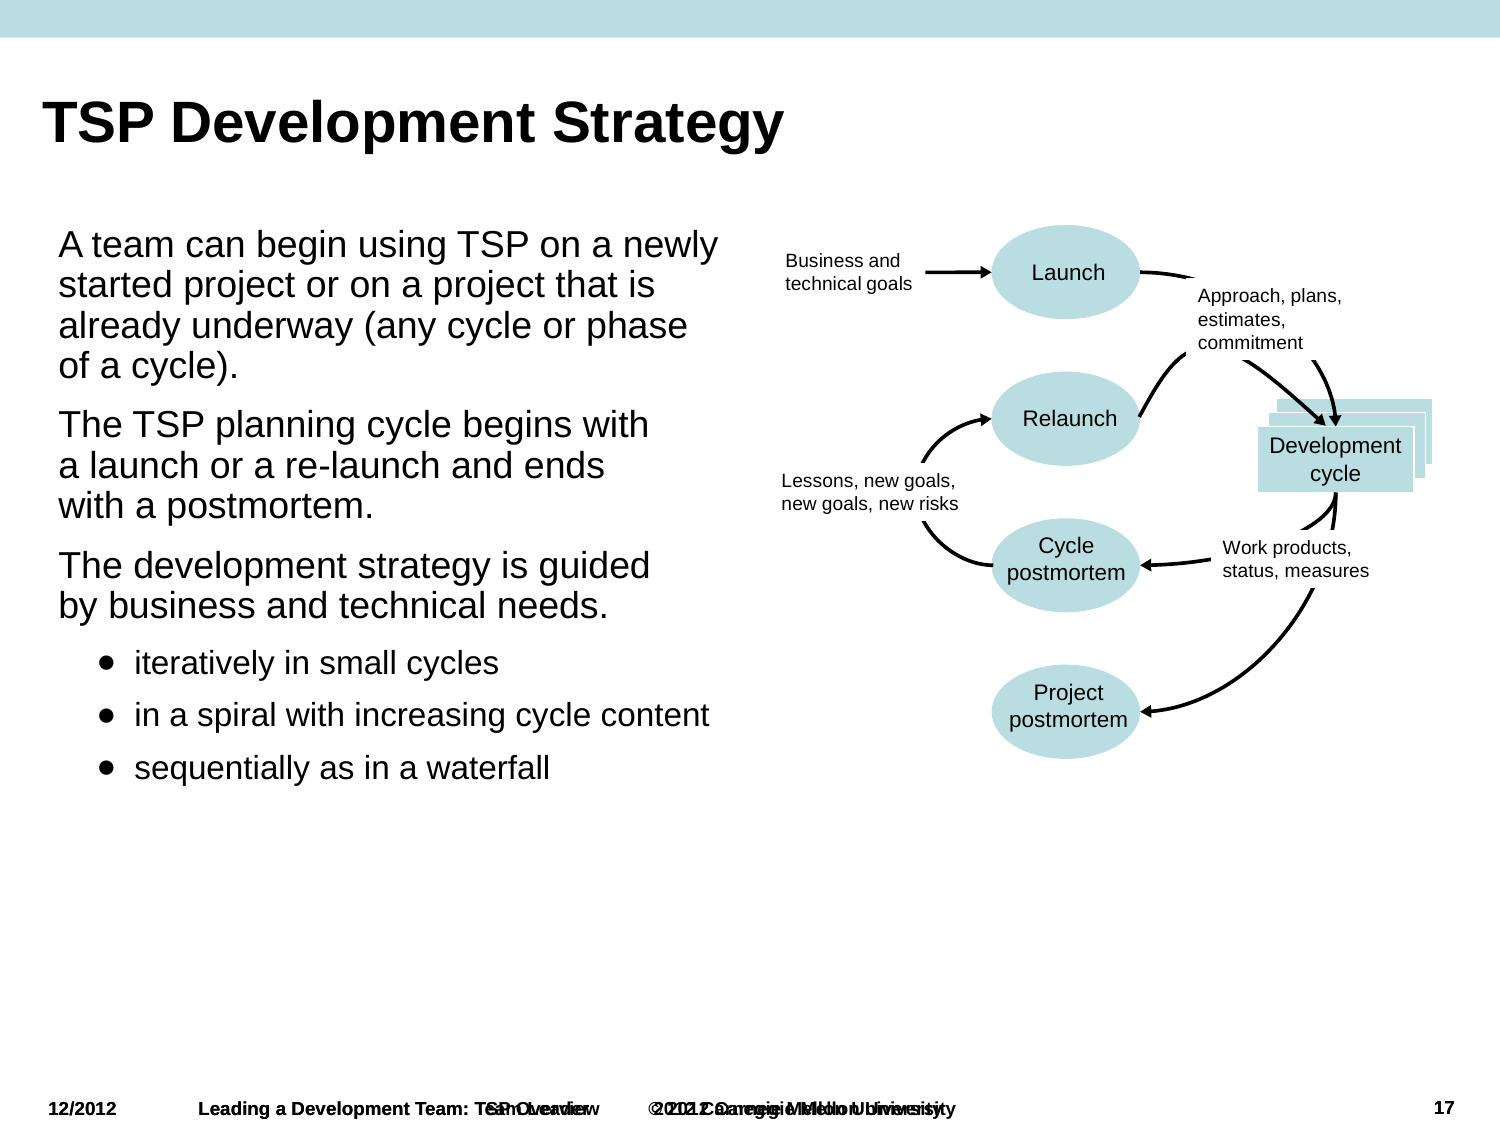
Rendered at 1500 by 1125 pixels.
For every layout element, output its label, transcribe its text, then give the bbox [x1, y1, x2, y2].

text_box A team can begin using TSP on a newly started project or on a project that is already underway (any cycle or phase of a cycle). The TSP planning cycle begins with a launch or a re-launch and ends with a postmortem. The development strategy is guided by business and technical needs. iteratively in small cycles in a spiral with increasing cycle content sequentially as in a waterfall [58, 224, 768, 725]
title TSP Development Strategy [42, 97, 1438, 154]
picture [769, 224, 1435, 760]
